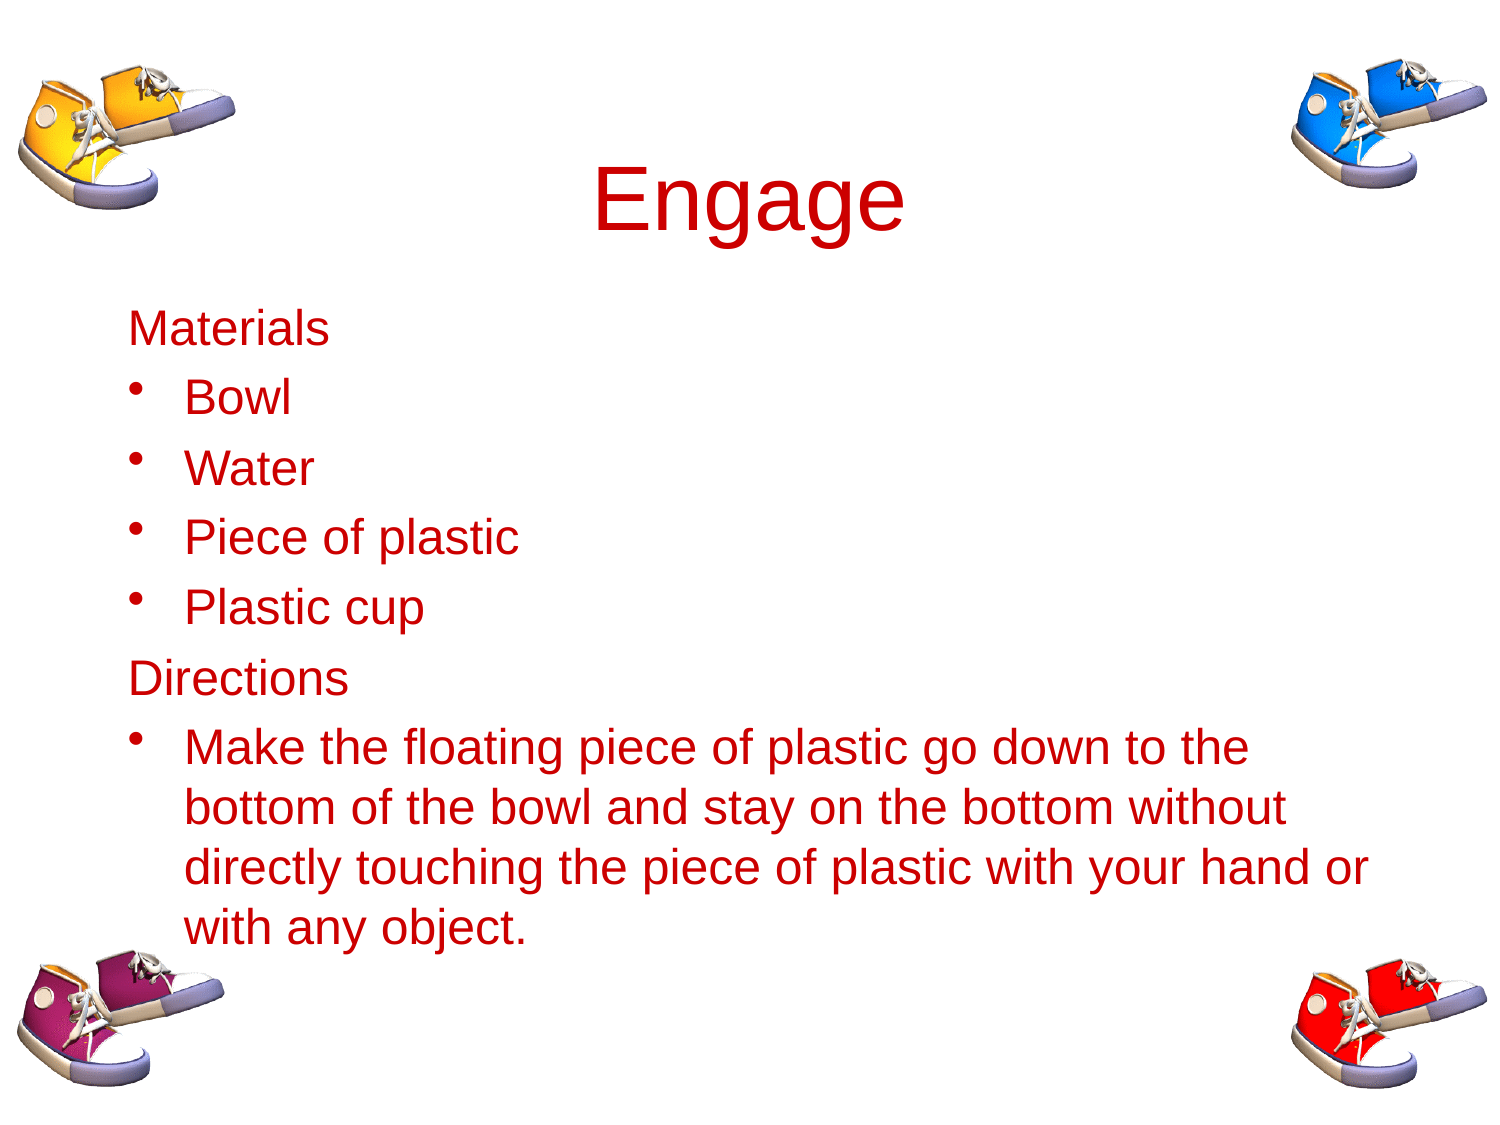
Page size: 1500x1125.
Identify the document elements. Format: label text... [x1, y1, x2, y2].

picture [1275, 0, 1500, 225]
picture [1275, 899, 1500, 1125]
title Engage [112, 99, 1388, 287]
list Materials Bowl Water Piece of plastic Plastic cup Directions Make the floating piece of plastic go down to the bottom of the bowl and stay on the bottom without directly touching the piece of plastic with your hand or with any object. [112, 287, 1388, 963]
picture [0, 0, 250, 250]
picture [0, 887, 238, 1125]
